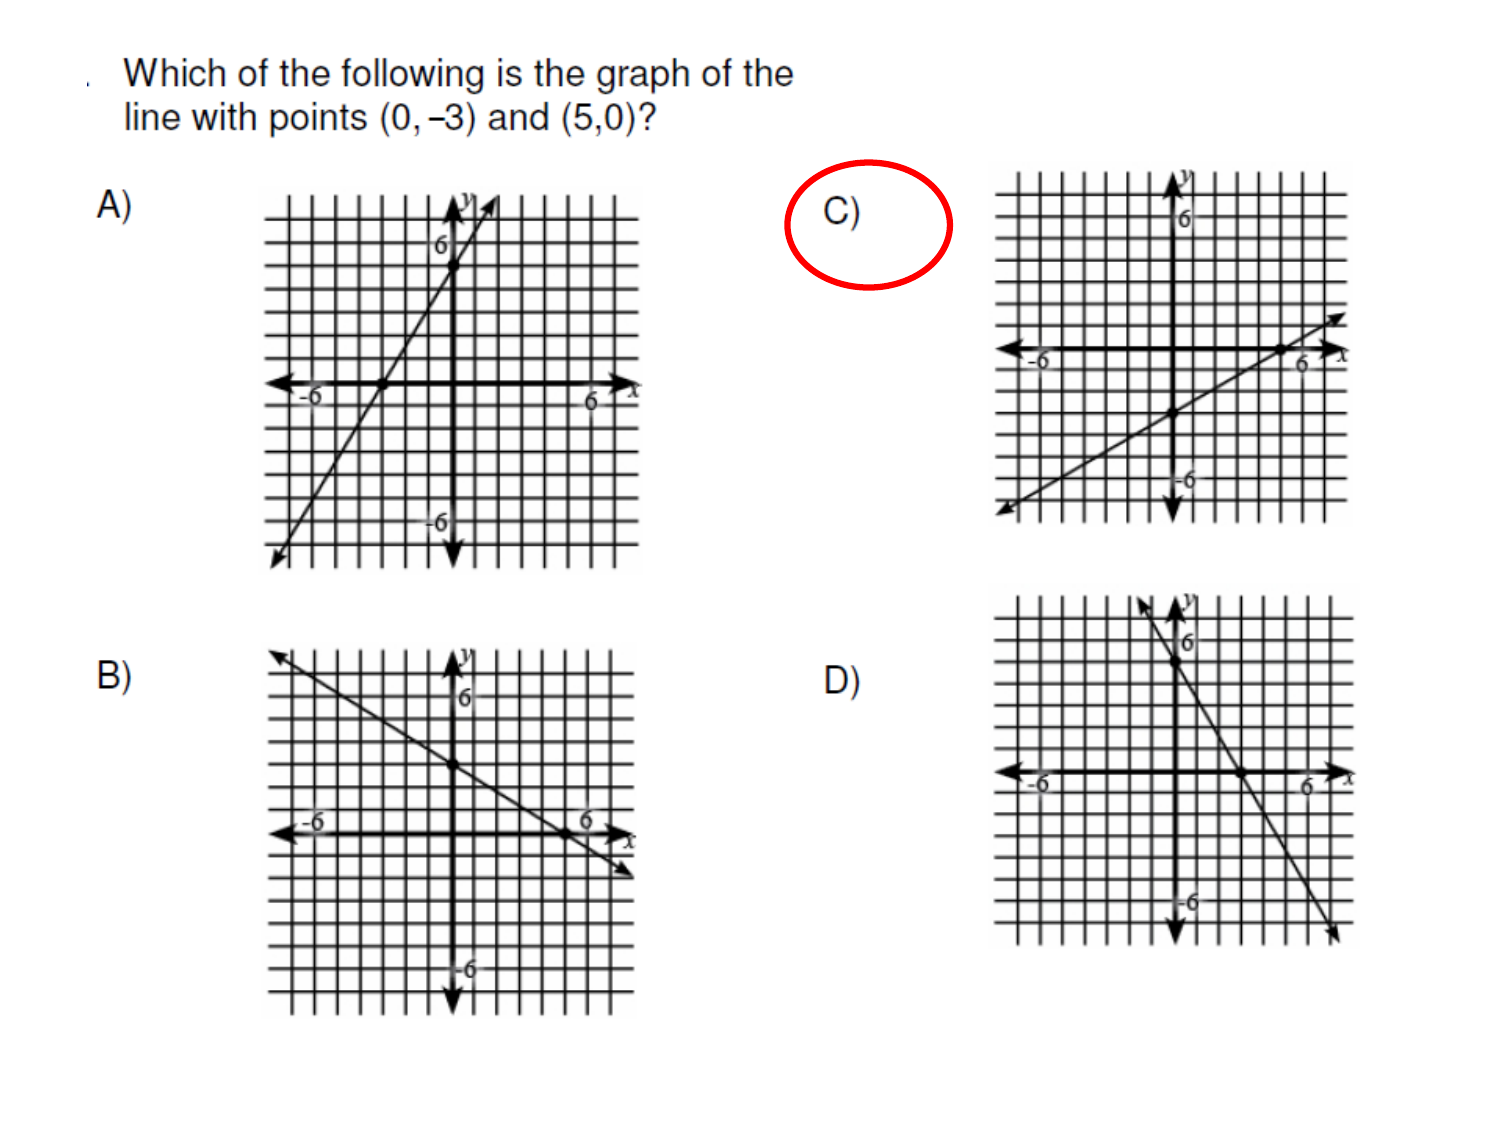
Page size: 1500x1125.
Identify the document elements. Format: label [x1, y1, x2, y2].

picture [87, 49, 1432, 1026]
